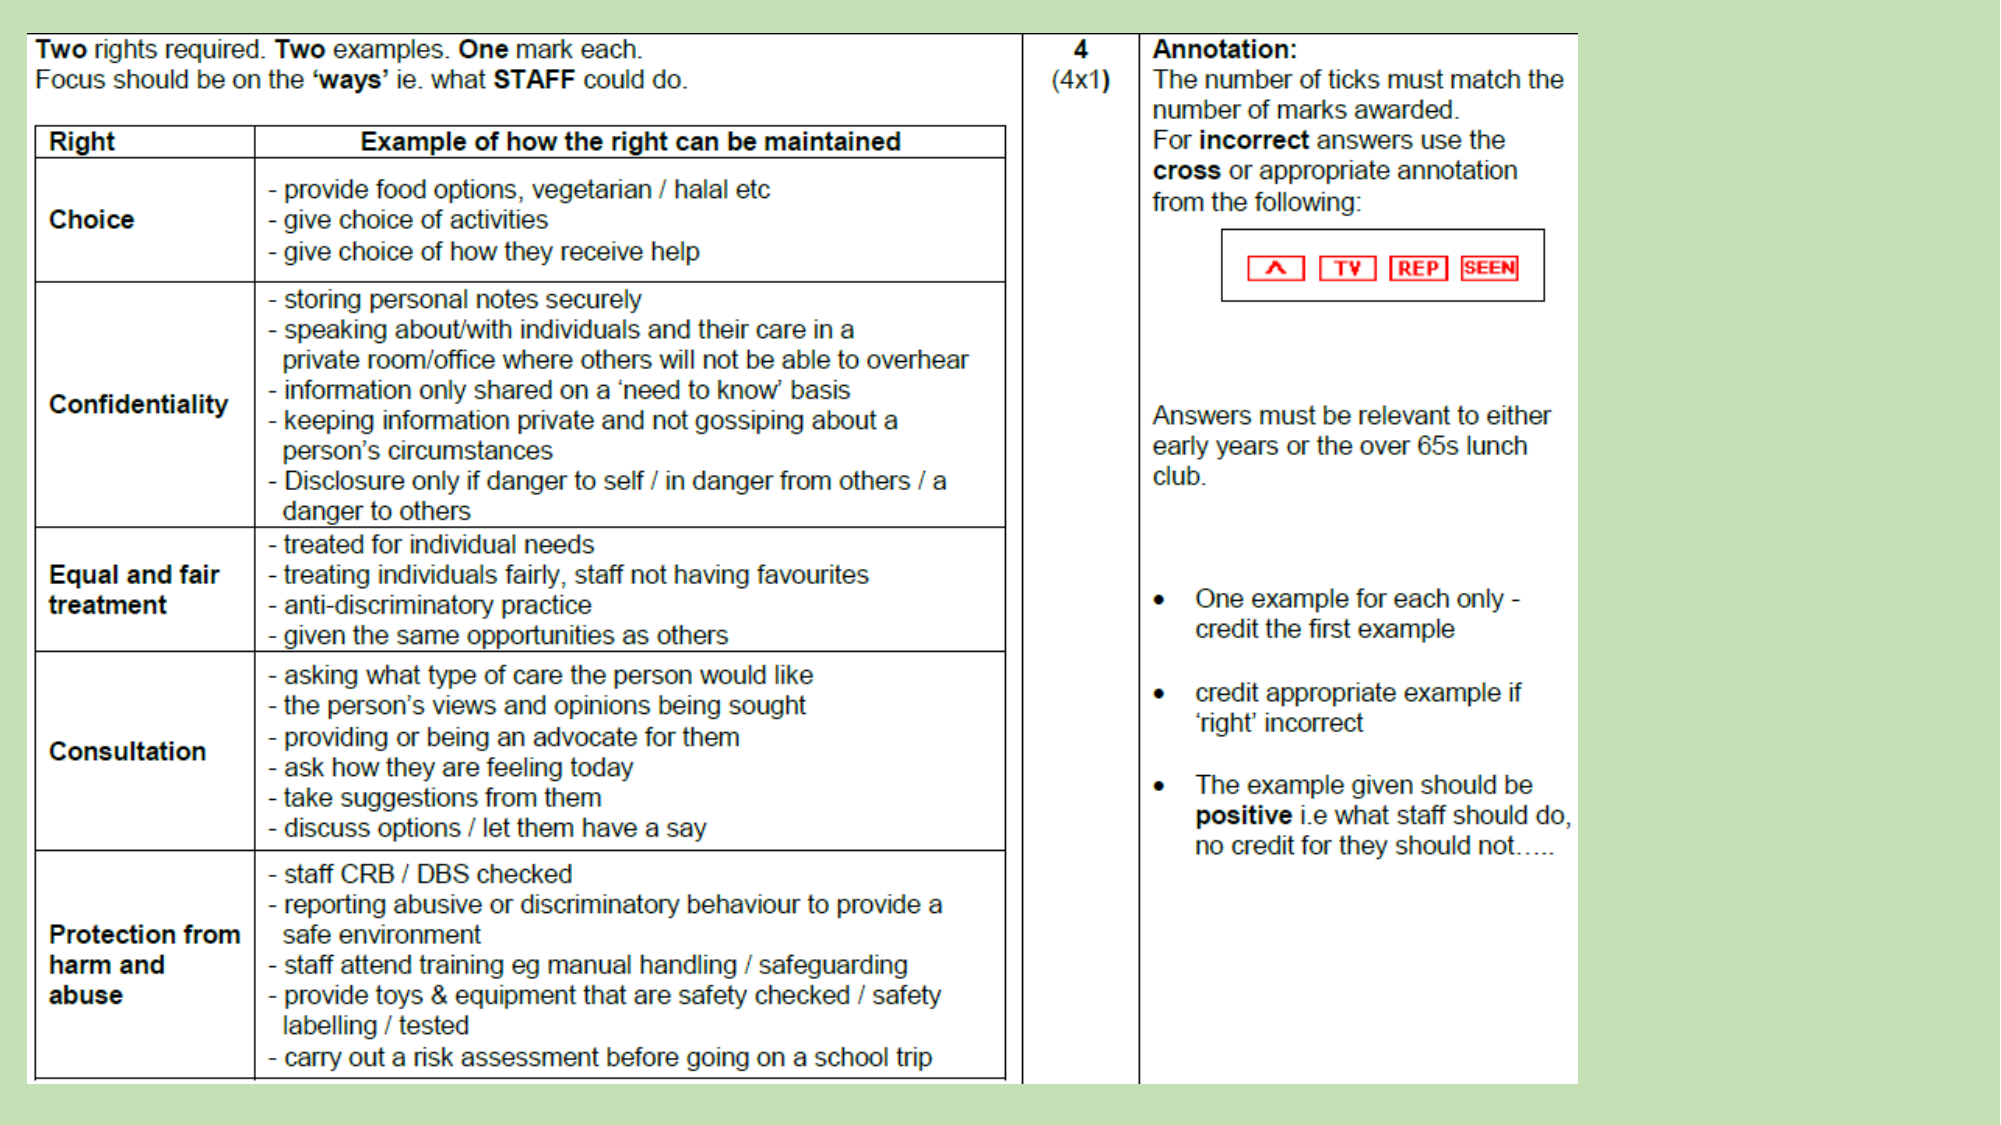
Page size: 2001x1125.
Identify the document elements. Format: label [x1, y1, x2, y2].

picture [27, 33, 1578, 1084]
